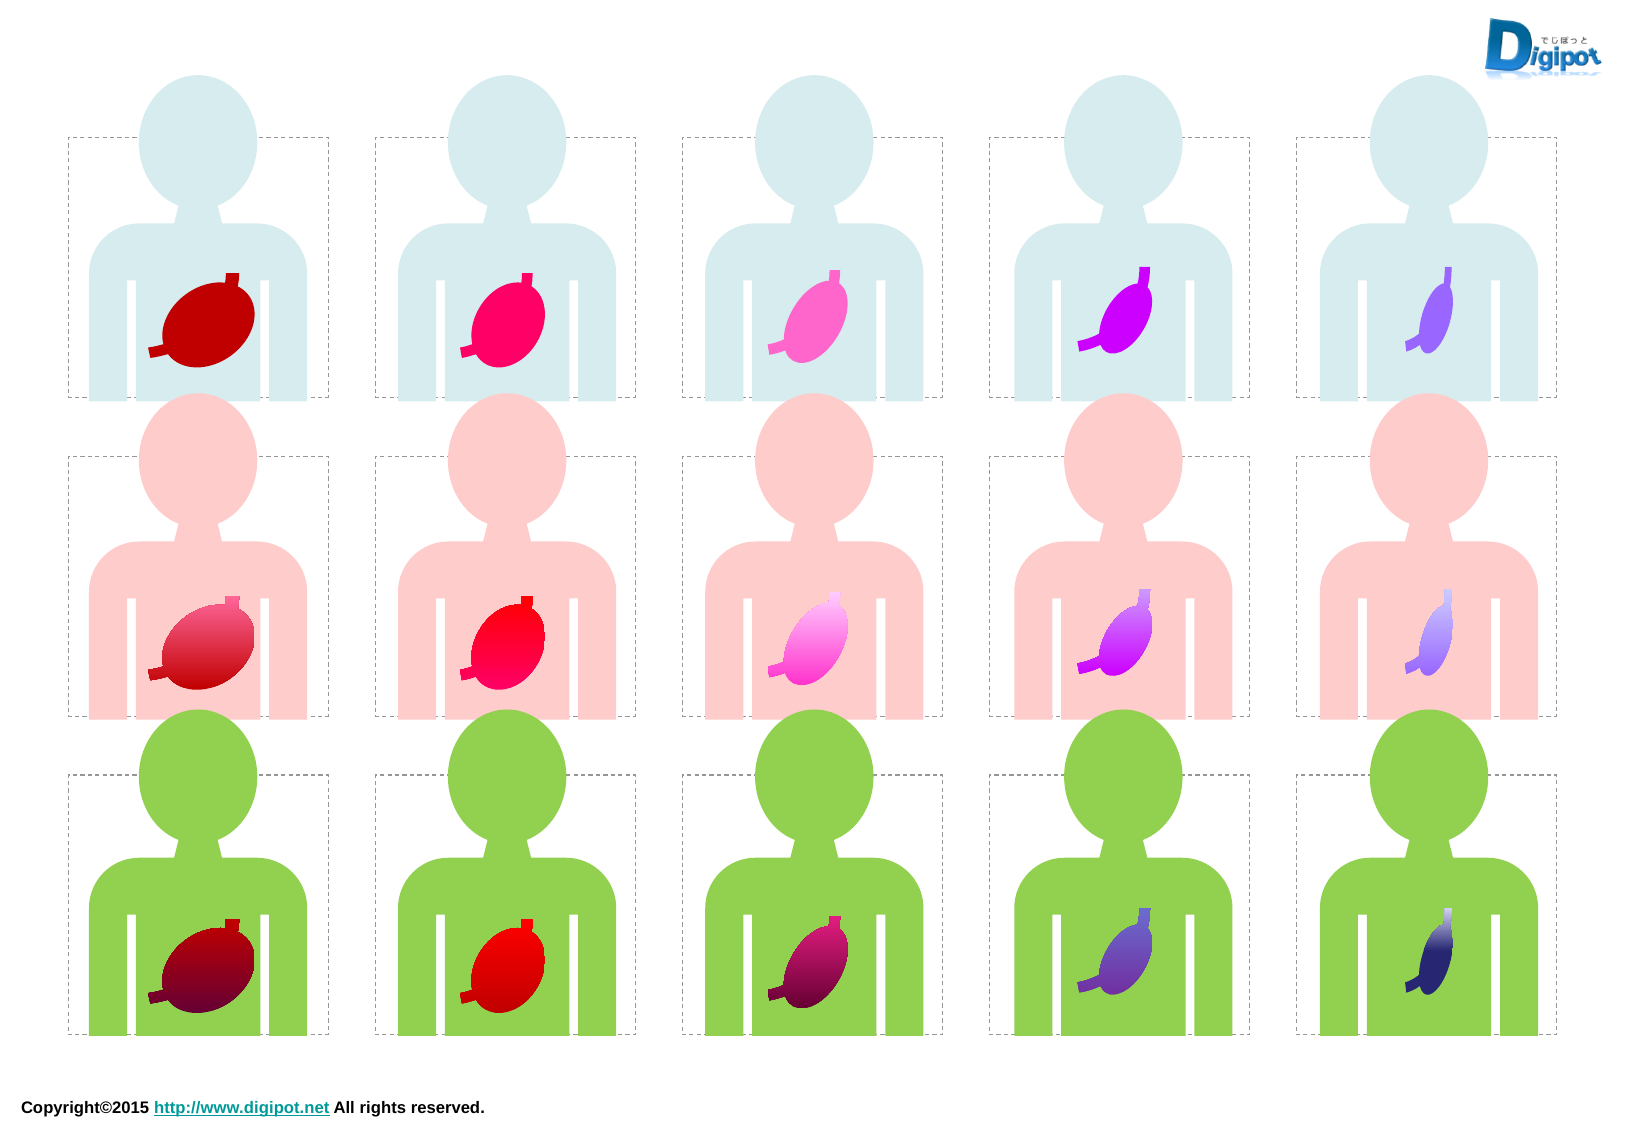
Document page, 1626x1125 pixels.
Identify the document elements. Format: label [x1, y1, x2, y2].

text_box [1014, 74, 1233, 392]
text_box [397, 74, 617, 392]
text_box [88, 74, 308, 392]
text_box [1319, 392, 1539, 708]
text_box [704, 709, 924, 1036]
picture [1485, 18, 1602, 82]
text_box [88, 709, 308, 1036]
text_box [397, 709, 617, 1036]
text_box [1319, 709, 1539, 1036]
text_box [88, 392, 308, 708]
text_box [1319, 74, 1539, 392]
text_box [704, 74, 924, 392]
text_box [704, 392, 924, 708]
text_box [1014, 392, 1233, 708]
text_box [397, 392, 617, 708]
text_box [1014, 709, 1233, 1036]
